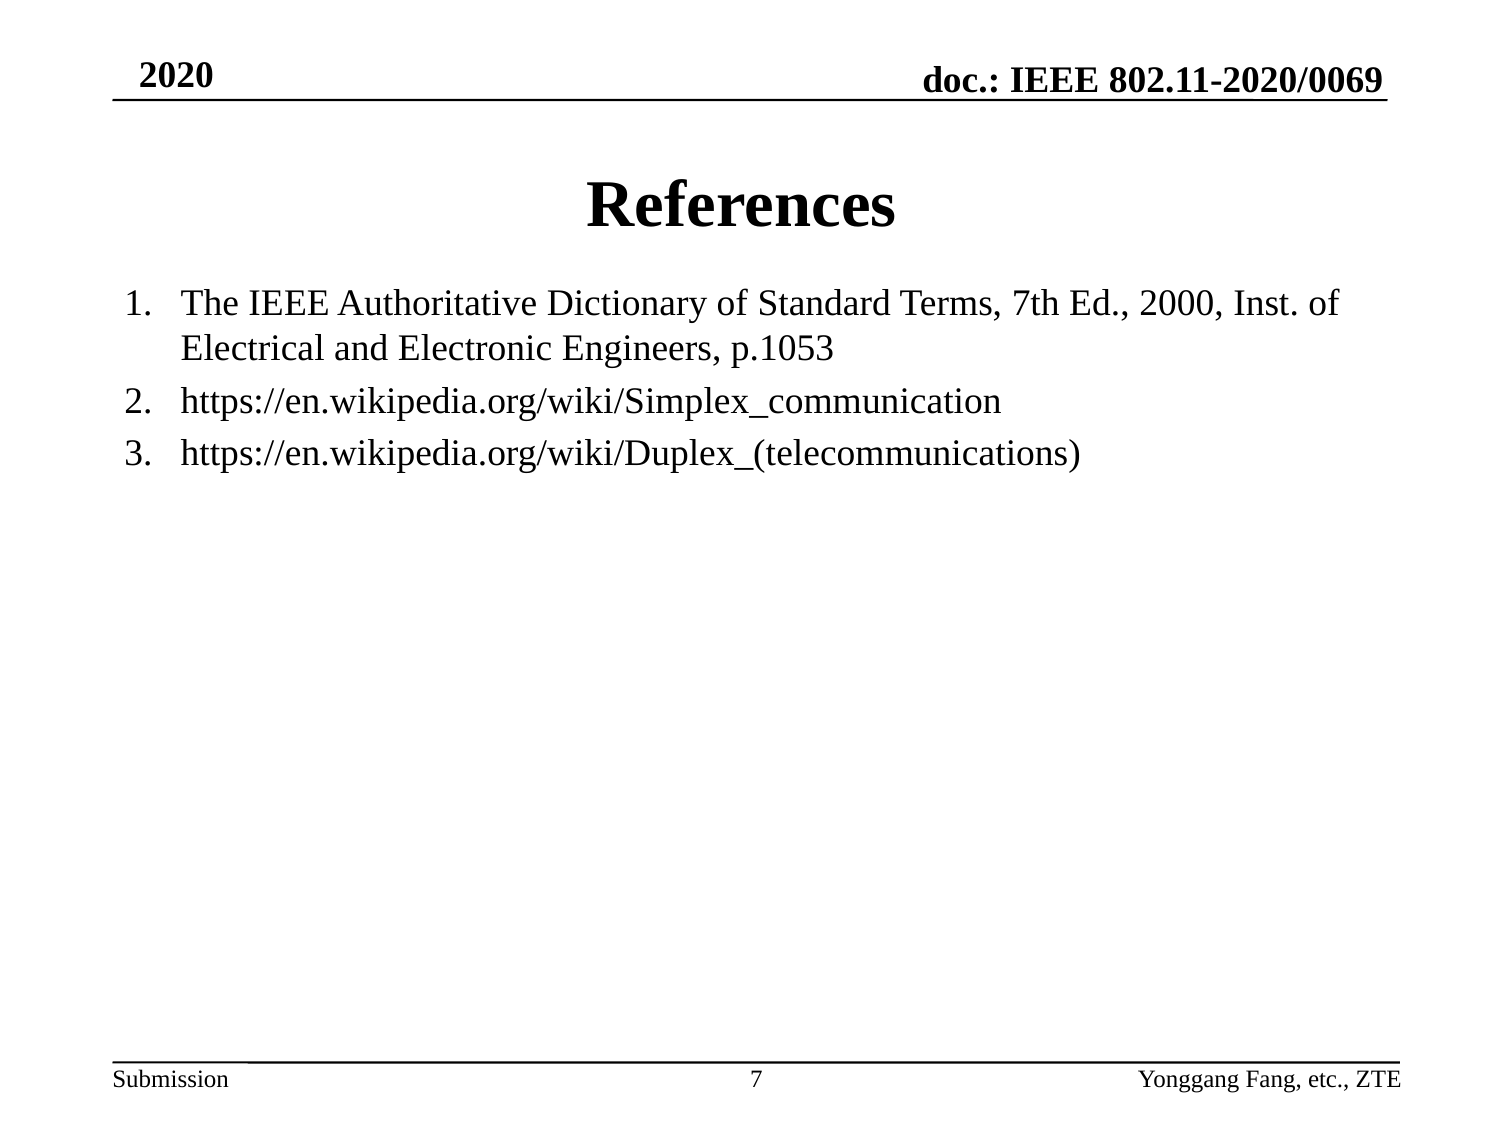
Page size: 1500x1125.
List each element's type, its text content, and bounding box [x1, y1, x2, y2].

list The IEEE Authoritative Dictionary of Standard Terms, 7th Ed., 2000, Inst. of Electrical and Electronic Engineers, p.1053 https://en.wikipedia.org/wiki/Simplex_communication https://en.wikipedia.org/wiki/Duplex_(telecommunications) [109, 270, 1385, 1063]
slide_number 7 [741, 1061, 772, 1093]
footer Yonggang Fang, etc., ZTE [1134, 1061, 1402, 1093]
title References [88, 112, 1412, 288]
